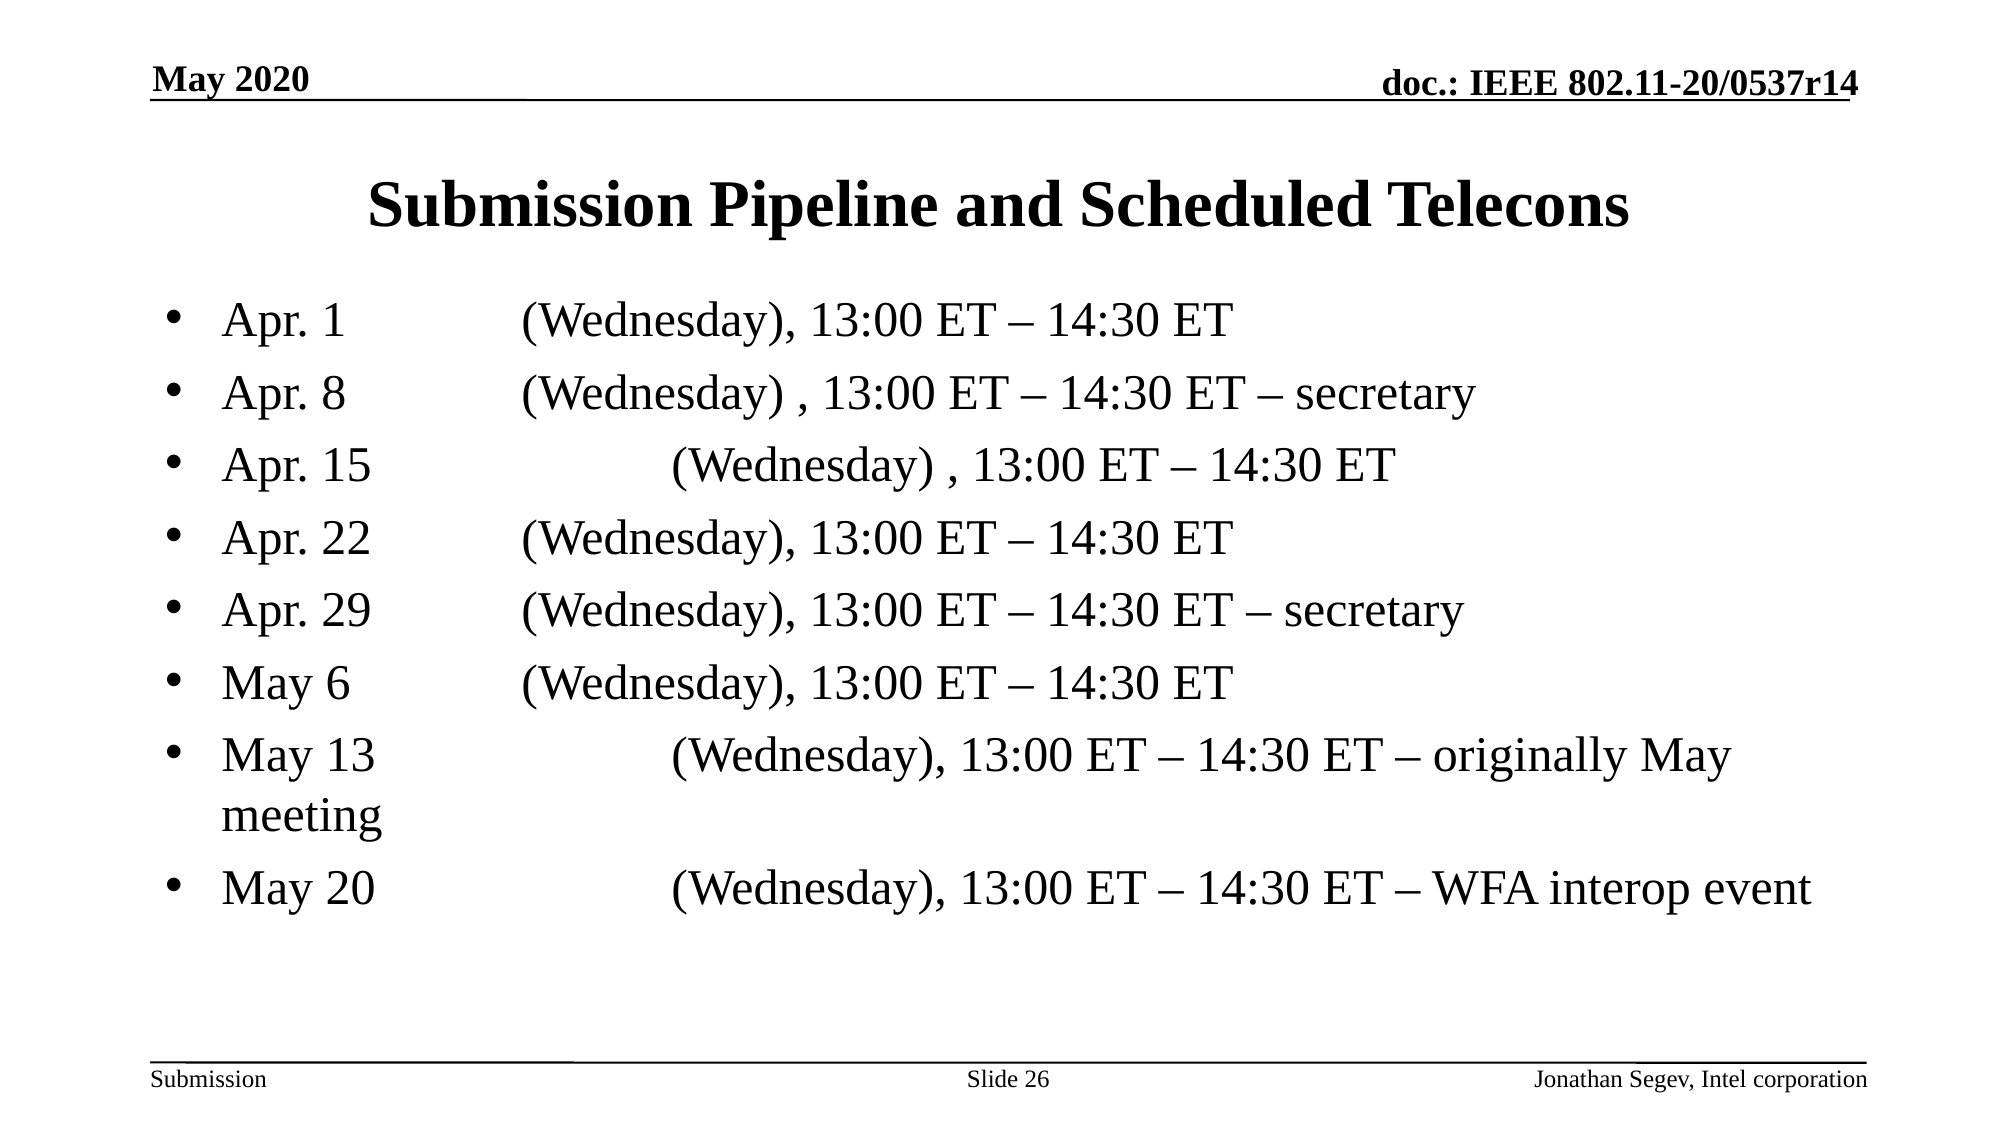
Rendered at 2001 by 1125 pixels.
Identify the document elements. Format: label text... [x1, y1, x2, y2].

title Submission Pipeline and Scheduled Telecons [149, 112, 1850, 278]
slide_number Slide 26 [950, 1061, 1067, 1123]
footer Jonathan Segev, Intel corporation [1171, 1061, 1869, 1093]
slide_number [152, 54, 563, 100]
list Apr. 1 (Wednesday), 13:00 ET – 14:30 ET Apr. 8 (Wednesday) , 13:00 ET – 14:30 ET – secretary Apr. 15 (Wednesday) , 13:00 ET – 14:30 ET Apr. 22 (Wednesday), 13:00 ET – 14:30 ET Apr. 29 (Wednesday), 13:00 ET – 14:30 ET – secretary May 6 (Wednesday), 13:00 ET – 14:30 ET May 13 (Wednesday), 13:00 ET – 14:30 ET – originally May meeting May 20 (Wednesday), 13:00 ET – 14:30 ET – WFA interop event [149, 278, 1850, 670]
